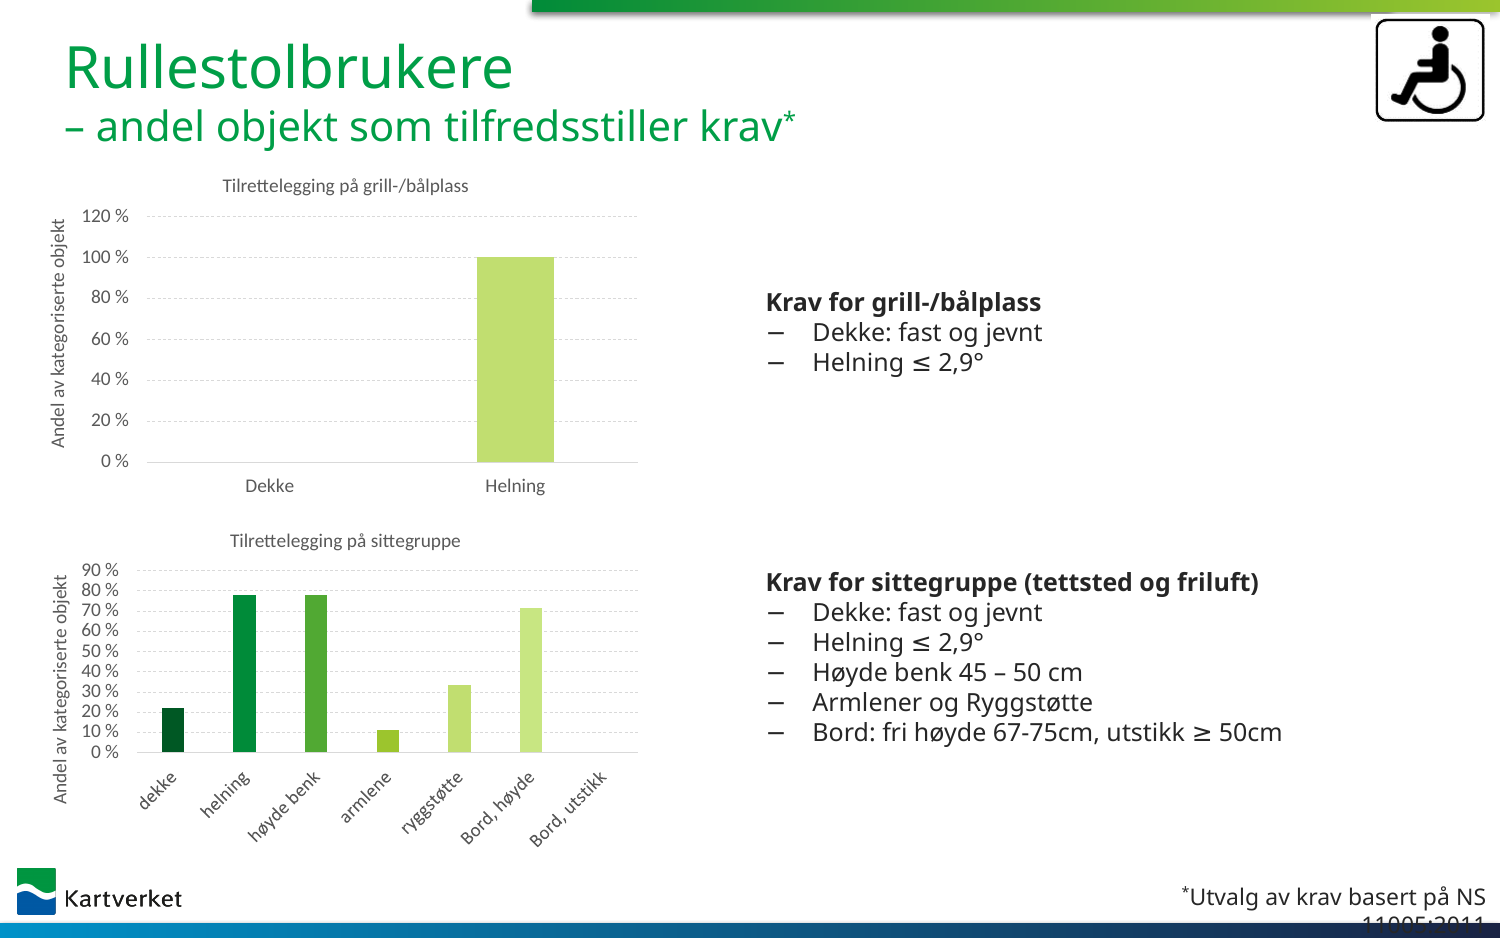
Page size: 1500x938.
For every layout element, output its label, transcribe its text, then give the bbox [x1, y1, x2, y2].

text_box *Utvalg av krav basert på NS 11005:2011 [1068, 873, 1500, 938]
picture [1371, 13, 1491, 127]
text_box Krav for sittegruppe (tettsted og friluft) Dekke: fast og jevnt Helning ≤ 2,9° Høyde benk 45 – 50 cm Armlener og Ryggstøtte Bord: fri høyde 67-75cm, utstikk ≥ 50cm [750, 559, 1500, 754]
text_box Rullestolbrukere – andel objekt som tilfredsstiller krav* [49, 14, 1431, 158]
picture [41, 166, 650, 505]
picture [41, 520, 650, 859]
text_box Krav for grill-/bålplass Dekke: fast og jevnt Helning ≤ 2,9° [750, 279, 1452, 384]
